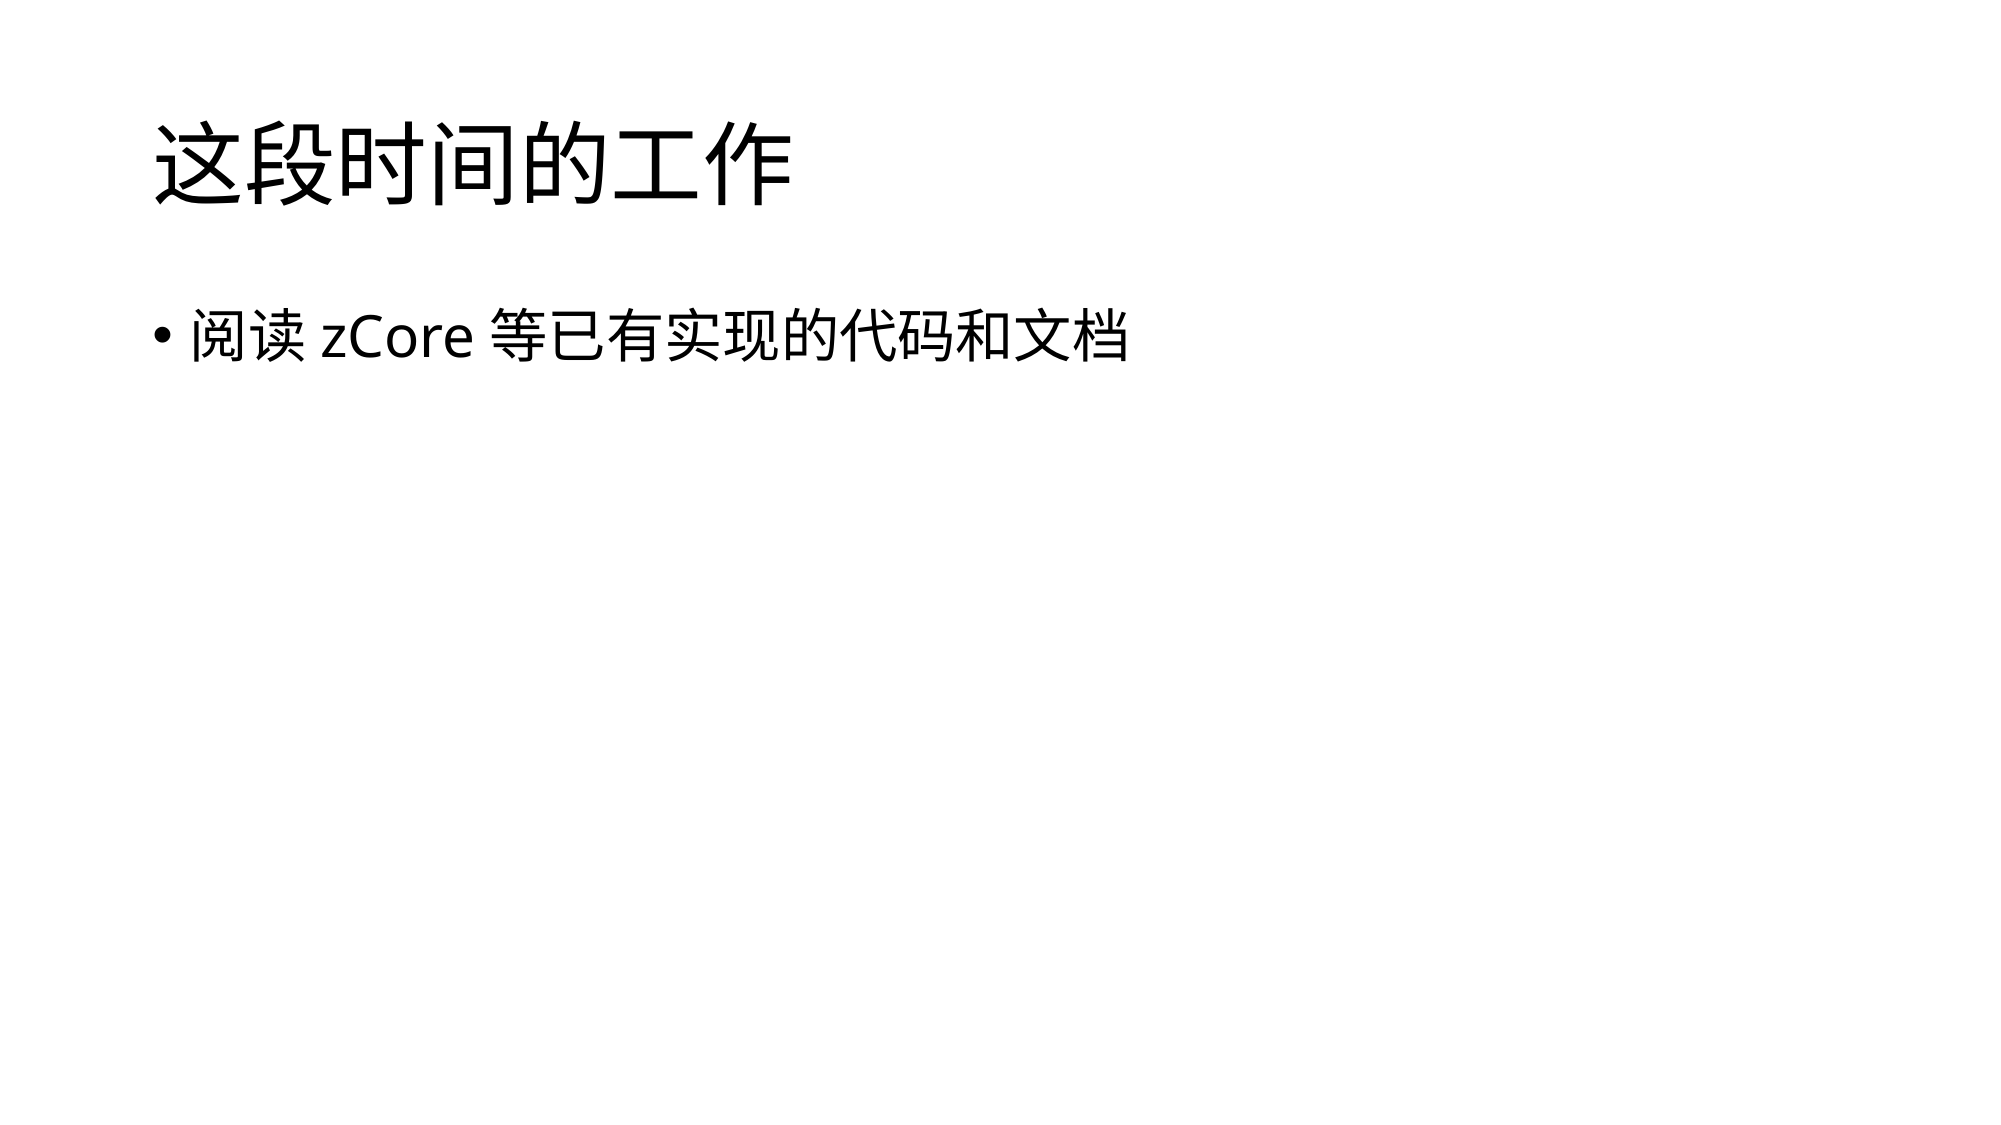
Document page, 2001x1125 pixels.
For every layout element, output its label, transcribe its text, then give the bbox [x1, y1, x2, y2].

title 这段时间的工作 [137, 59, 1863, 278]
list 阅读zCore等已有实现的代码和文档 [137, 299, 1863, 1014]
